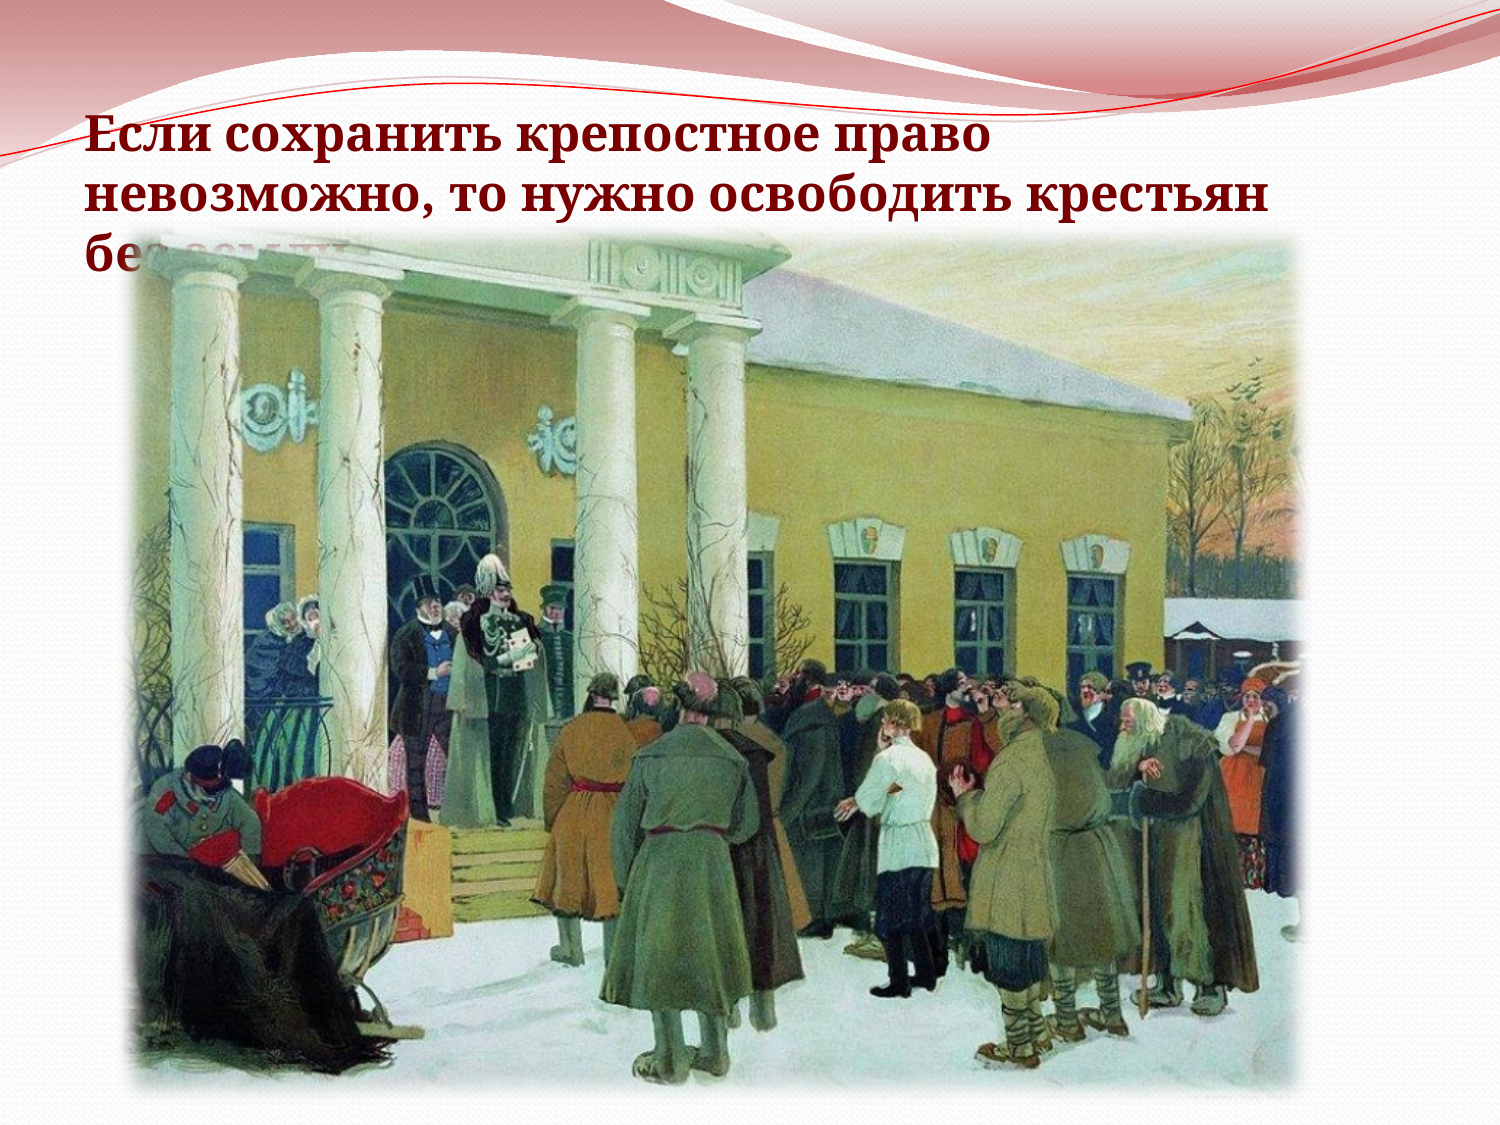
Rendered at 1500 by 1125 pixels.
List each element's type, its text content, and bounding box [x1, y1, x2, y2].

picture [116, 222, 1313, 1105]
text_box Если сохранить крепостное право невозможно, то нужно освободить крестьян без земли. [70, 93, 1360, 289]
